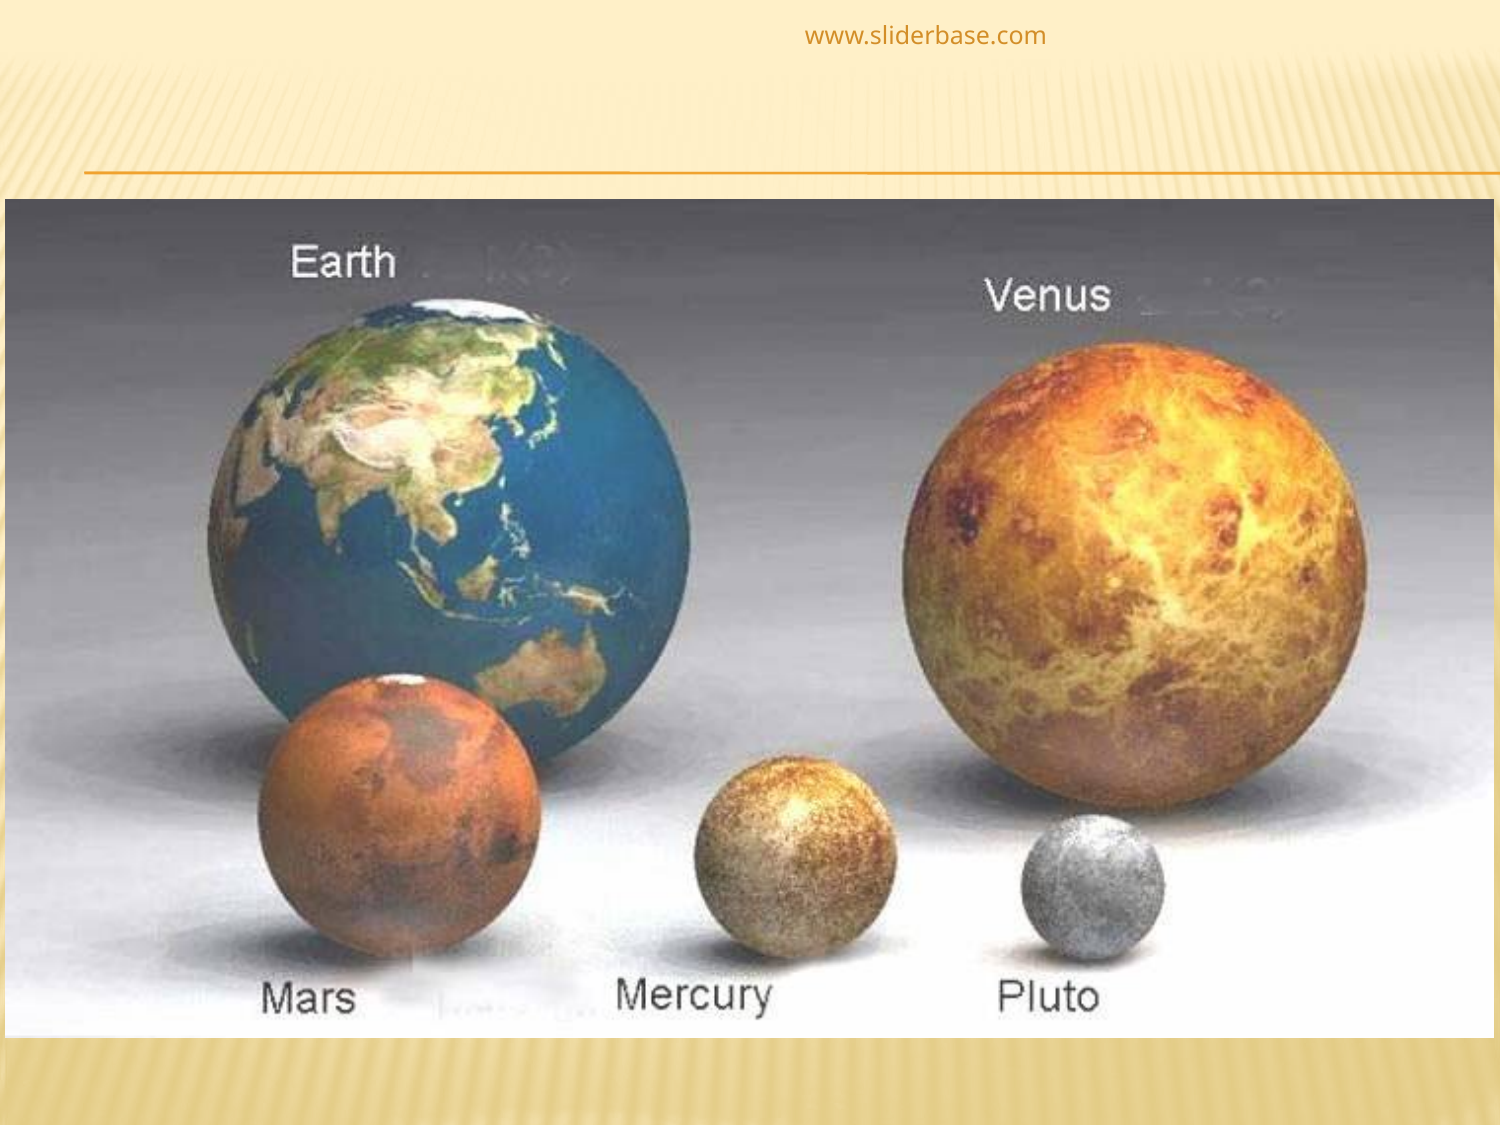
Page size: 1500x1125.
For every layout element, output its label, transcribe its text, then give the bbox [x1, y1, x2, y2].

footer www.sliderbase.com [587, 12, 1063, 60]
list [5, 199, 1494, 1038]
